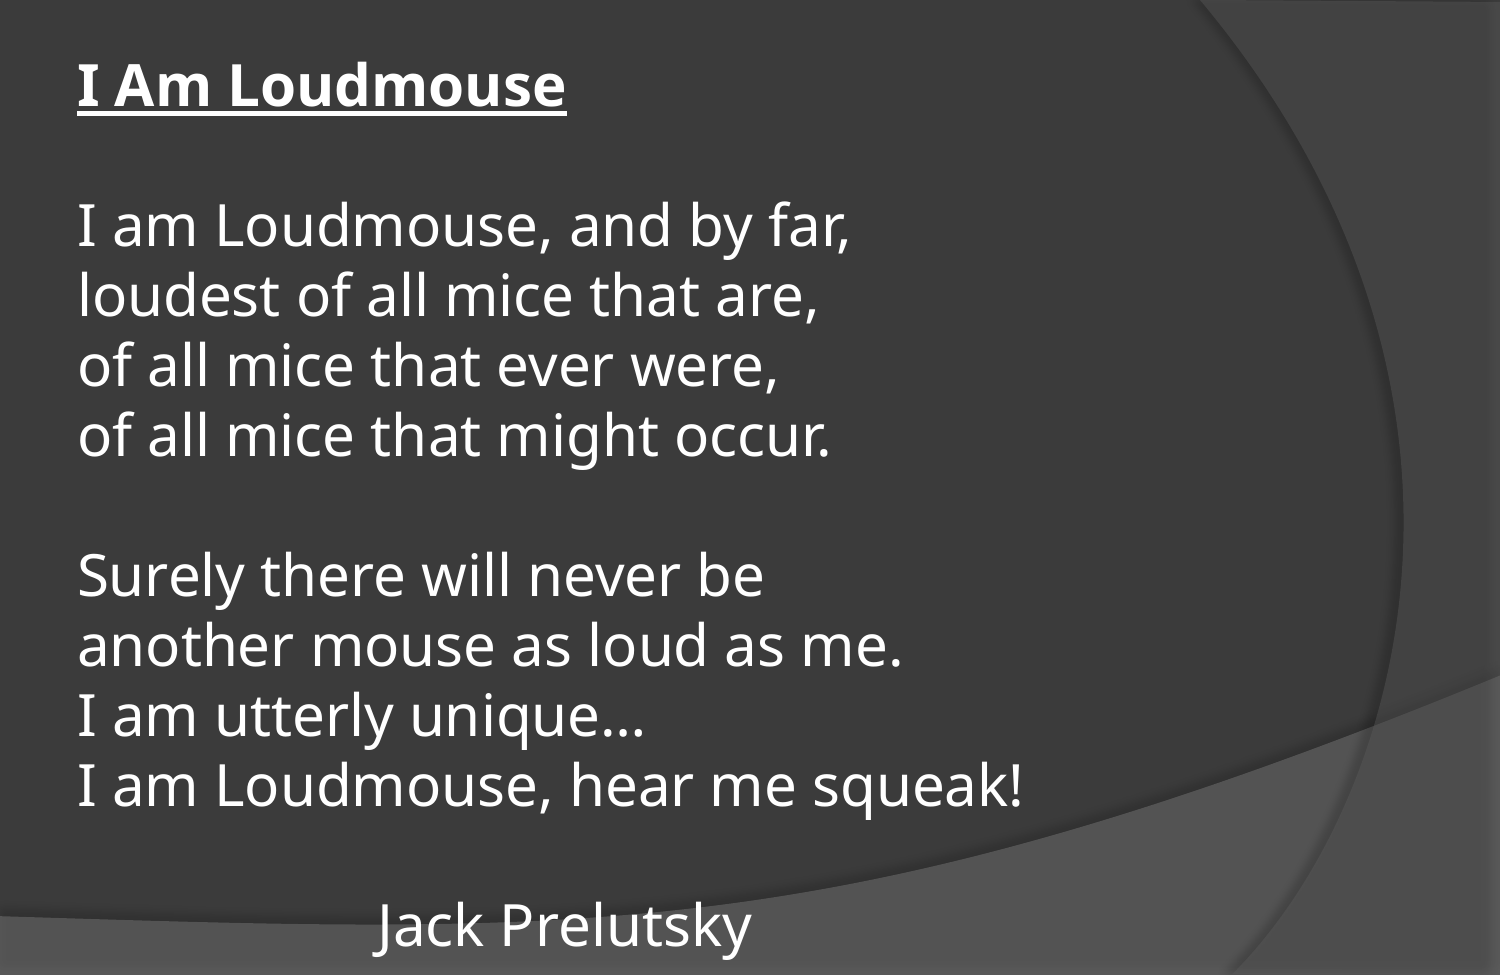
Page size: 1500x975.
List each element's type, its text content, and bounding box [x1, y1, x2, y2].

text_box I Am Loudmouse I am Loudmouse, and by far, loudest of all mice that are, of all mice that ever were, of all mice that might occur. Surely there will never be another mouse as loud as me. I am utterly unique… I am Loudmouse, hear me squeak! Jack Prelutsky [62, 40, 1400, 966]
